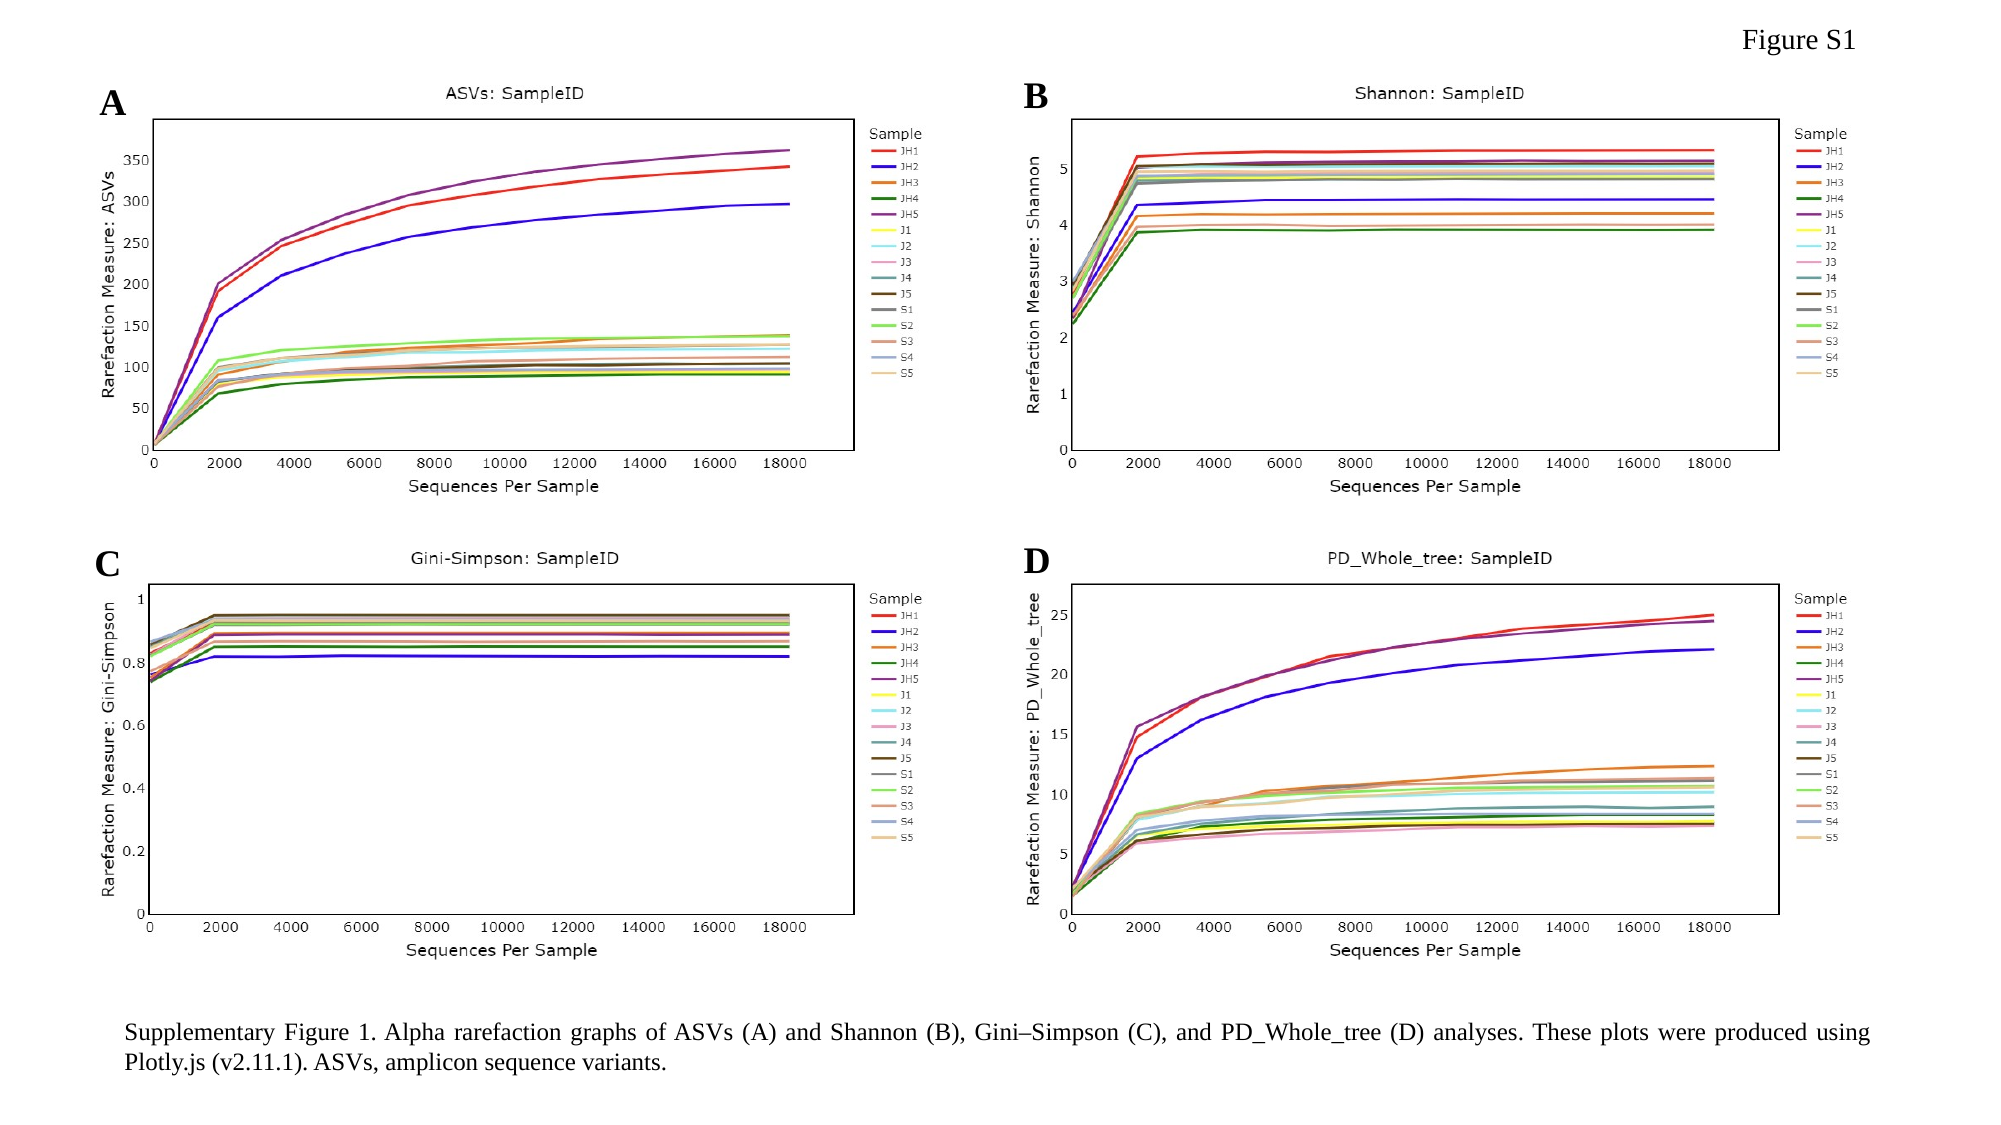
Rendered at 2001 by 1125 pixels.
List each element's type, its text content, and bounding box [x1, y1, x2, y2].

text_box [79, 63, 1857, 960]
text_box Figure S1 [1727, 13, 1921, 63]
text_box Supplementary Figure 1. Alpha rarefaction graphs of ASVs (A) and Shannon (B), Gini–Simpson (C), and PD_Whole_tree (D) analyses. These plots were produced using Plotly.js (v2.11.1). ASVs, amplicon sequence variants. [109, 1007, 1888, 1083]
